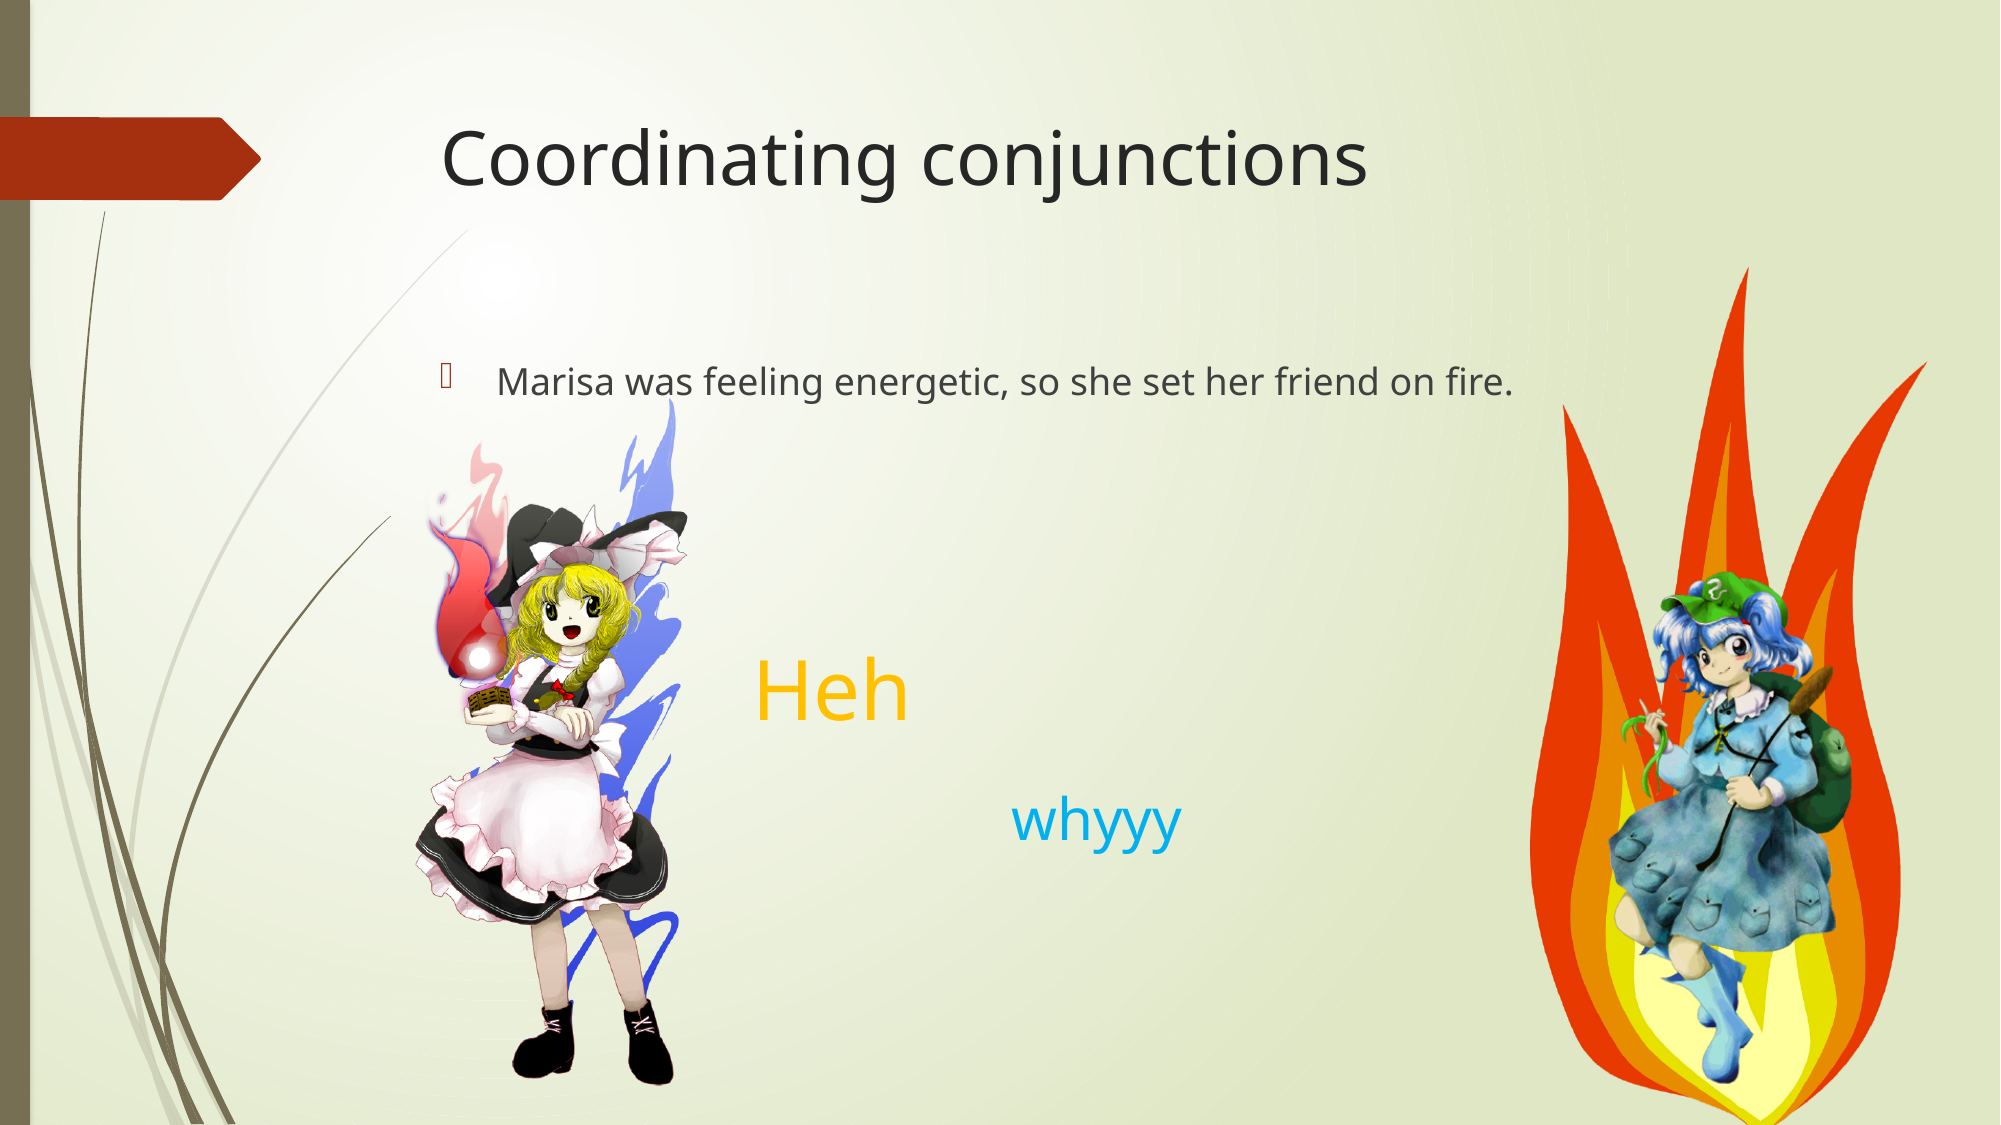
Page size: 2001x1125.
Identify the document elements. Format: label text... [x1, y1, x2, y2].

picture [394, 389, 710, 1089]
text_box Heh whyyy [737, 629, 1475, 860]
list Marisa was feeling energetic, so she set her friend on fire. [424, 350, 1475, 970]
picture [1480, 182, 1976, 1125]
title Coordinating conjunctions [425, 102, 1888, 313]
